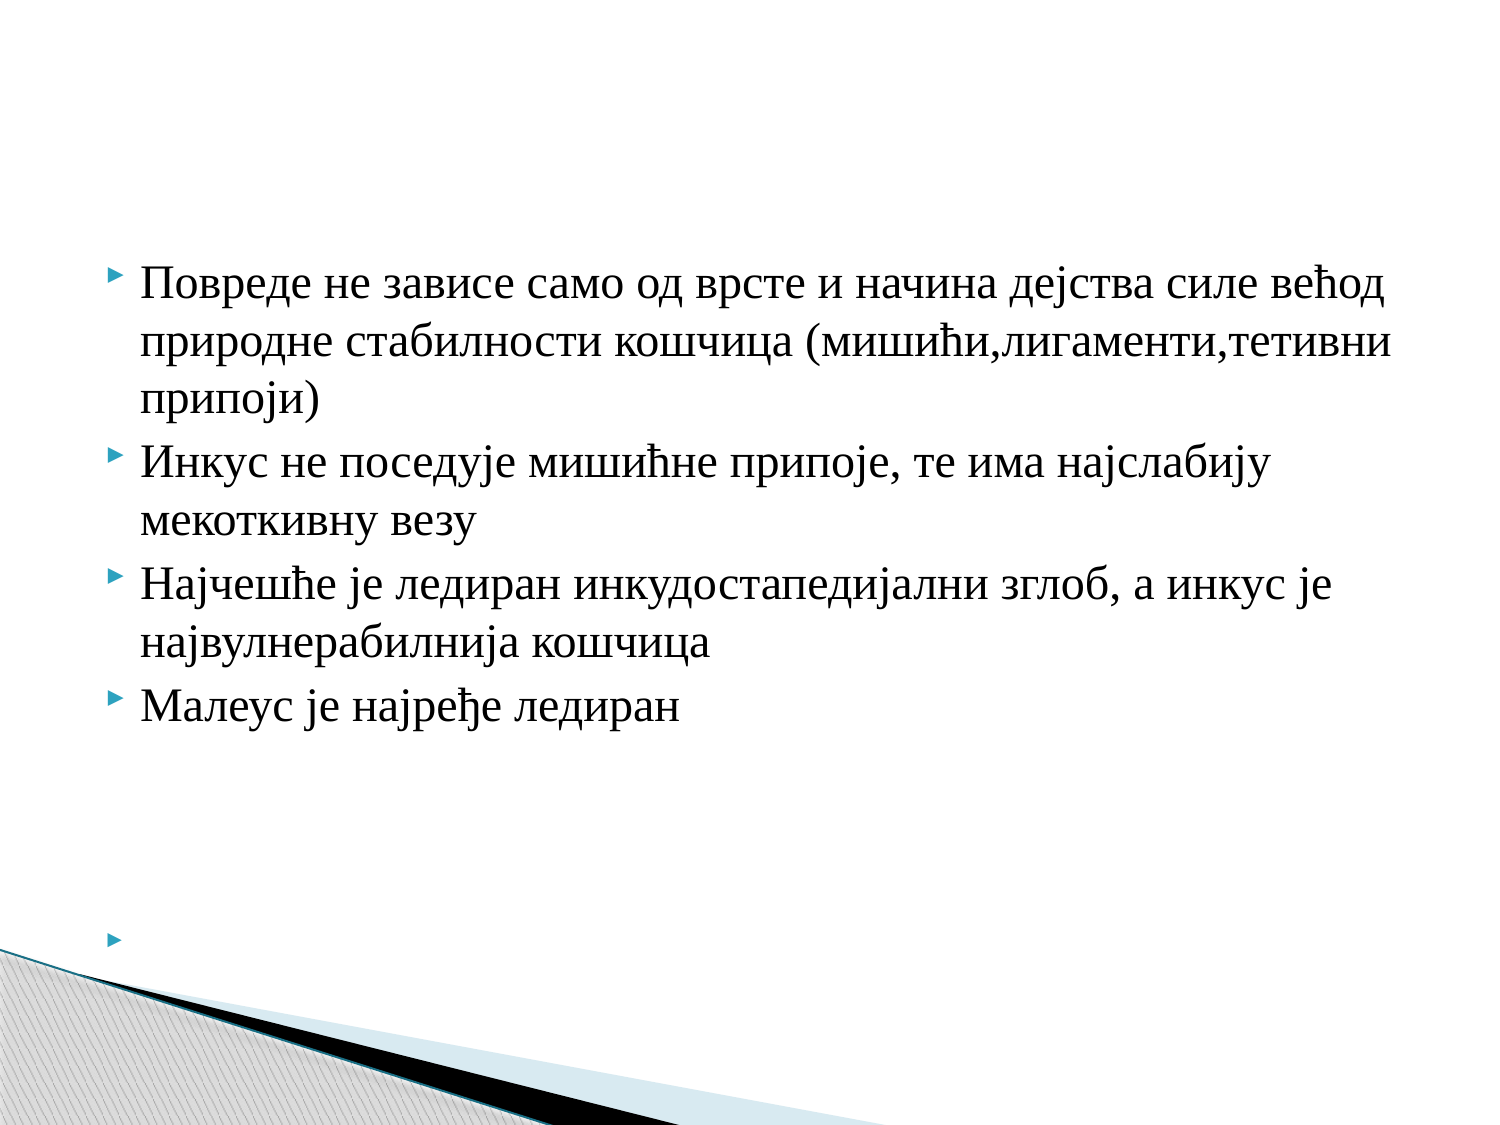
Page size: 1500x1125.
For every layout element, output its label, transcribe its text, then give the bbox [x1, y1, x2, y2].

list Повреде не зависе само од врсте и начина дејства силе већод природне стабилности кошчица (мишићи,лигаменти,тетивни припоји) Инкус не поседује мишићне припоје, те има најслабију мекоткивну везу Најчешће је ледиран инкудостапедијални зглоб, а инкус је највулнерабилнија кошчица Малеус је најређе ледиран [74, 242, 1426, 986]
